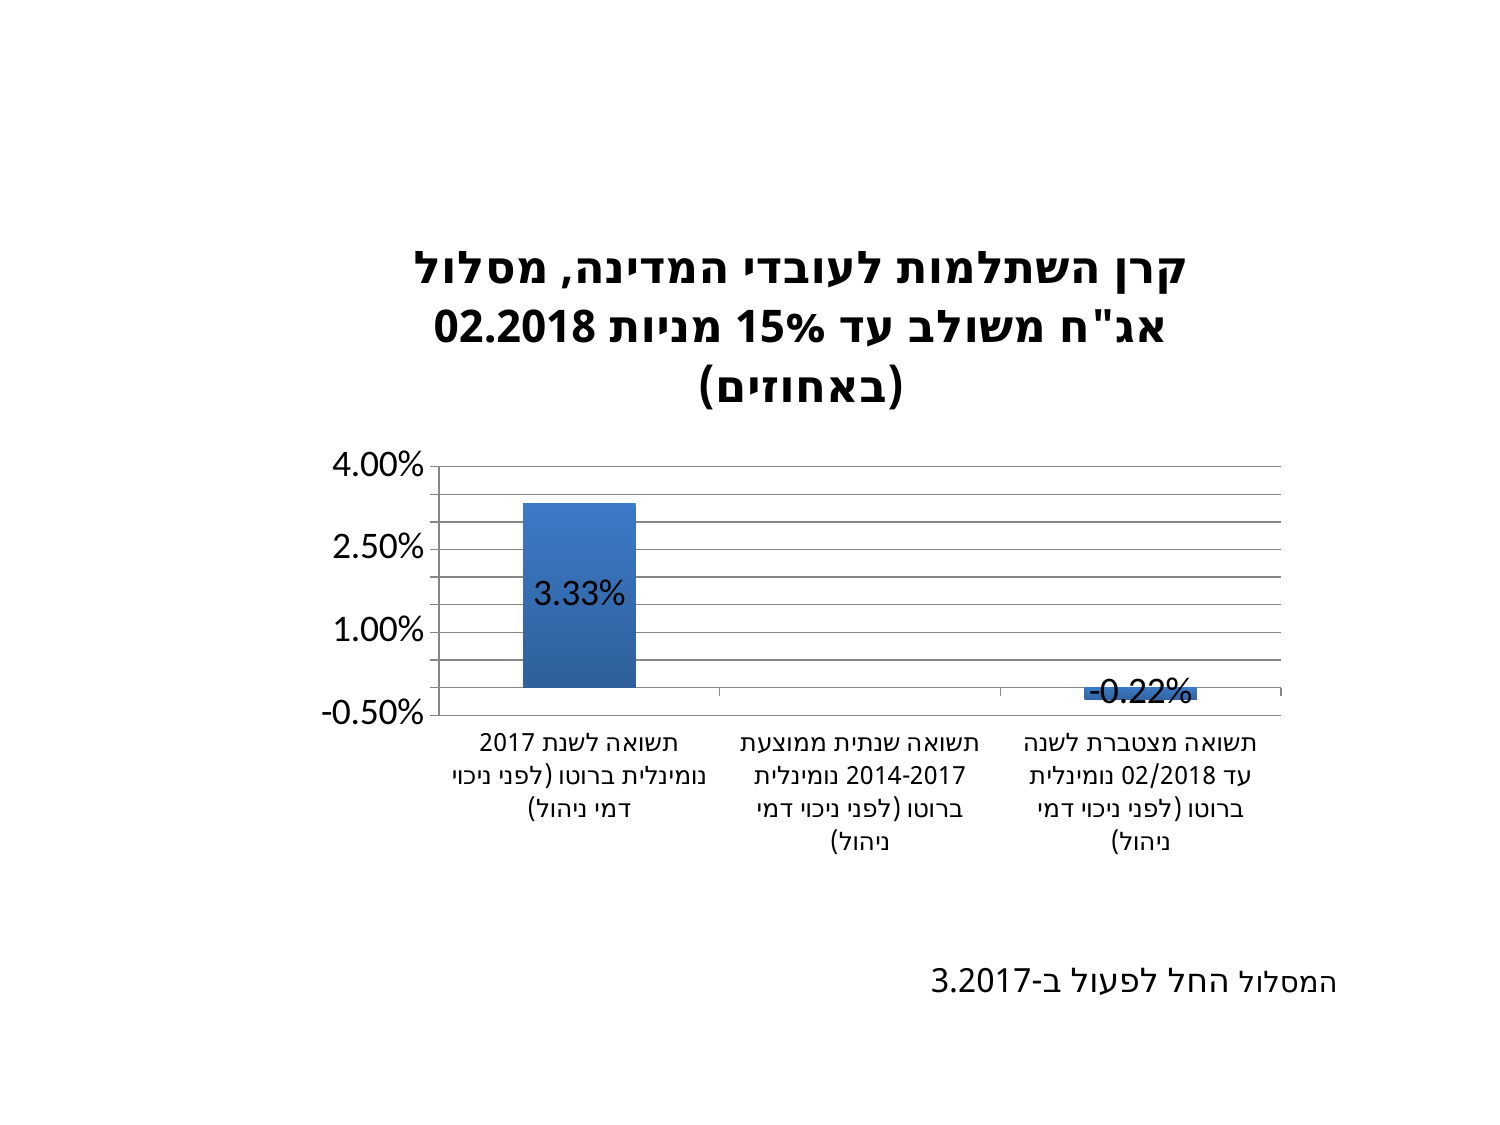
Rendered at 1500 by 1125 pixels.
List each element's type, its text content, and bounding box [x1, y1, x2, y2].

chart [300, 207, 1302, 875]
text_box המסלול החל לפעול ב-3.2017 [844, 952, 1353, 1007]
